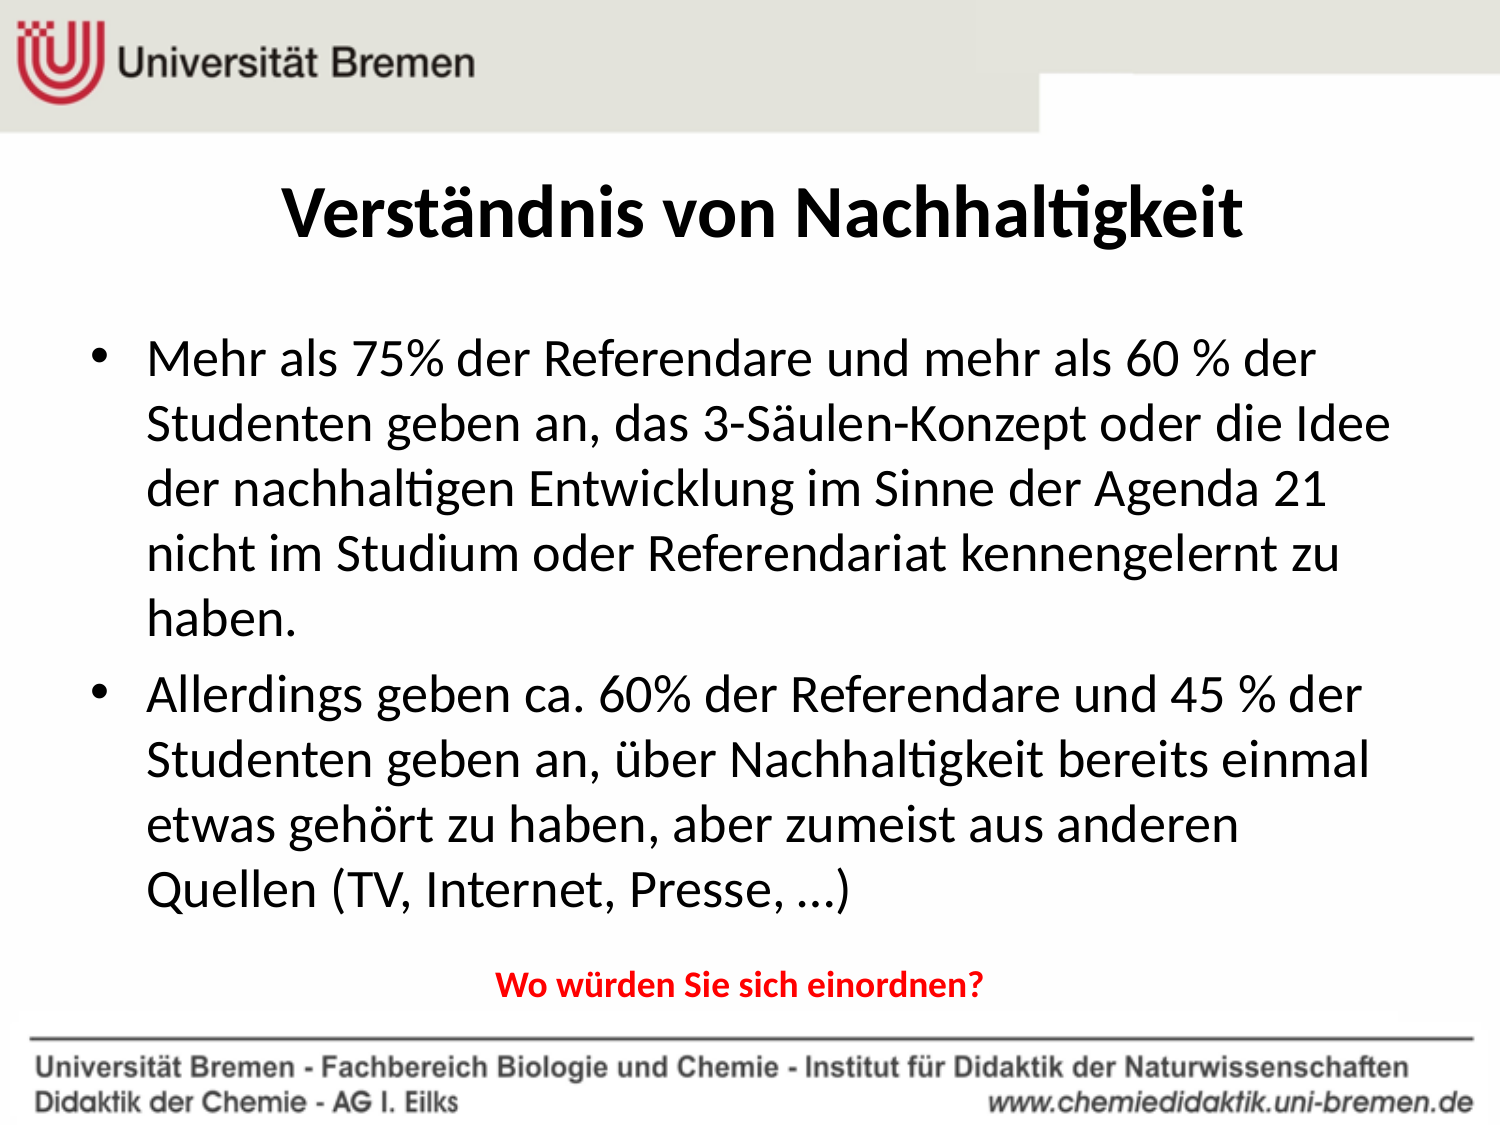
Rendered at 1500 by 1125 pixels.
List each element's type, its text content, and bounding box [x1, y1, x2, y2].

picture [0, 0, 1500, 1125]
list Mehr als 75% der Referendare und mehr als 60 % der Studenten geben an, das 3-Säulen-Konzept oder die Idee der nachhaltigen Entwicklung im Sinne der Agenda 21 nicht im Studium oder Referendariat kennengelernt zu haben. Allerdings geben ca. 60% der Referendare und 45 % der Studenten geben an, über Nachhaltigkeit bereits einmal etwas gehört zu haben, aber zumeist aus anderen Quellen (TV, Internet, Presse, …) [75, 314, 1425, 1005]
text_box Wo würden Sie sich einordnen? [480, 952, 1001, 1012]
title Verständnis von Nachhaltigkeit [88, 113, 1439, 302]
